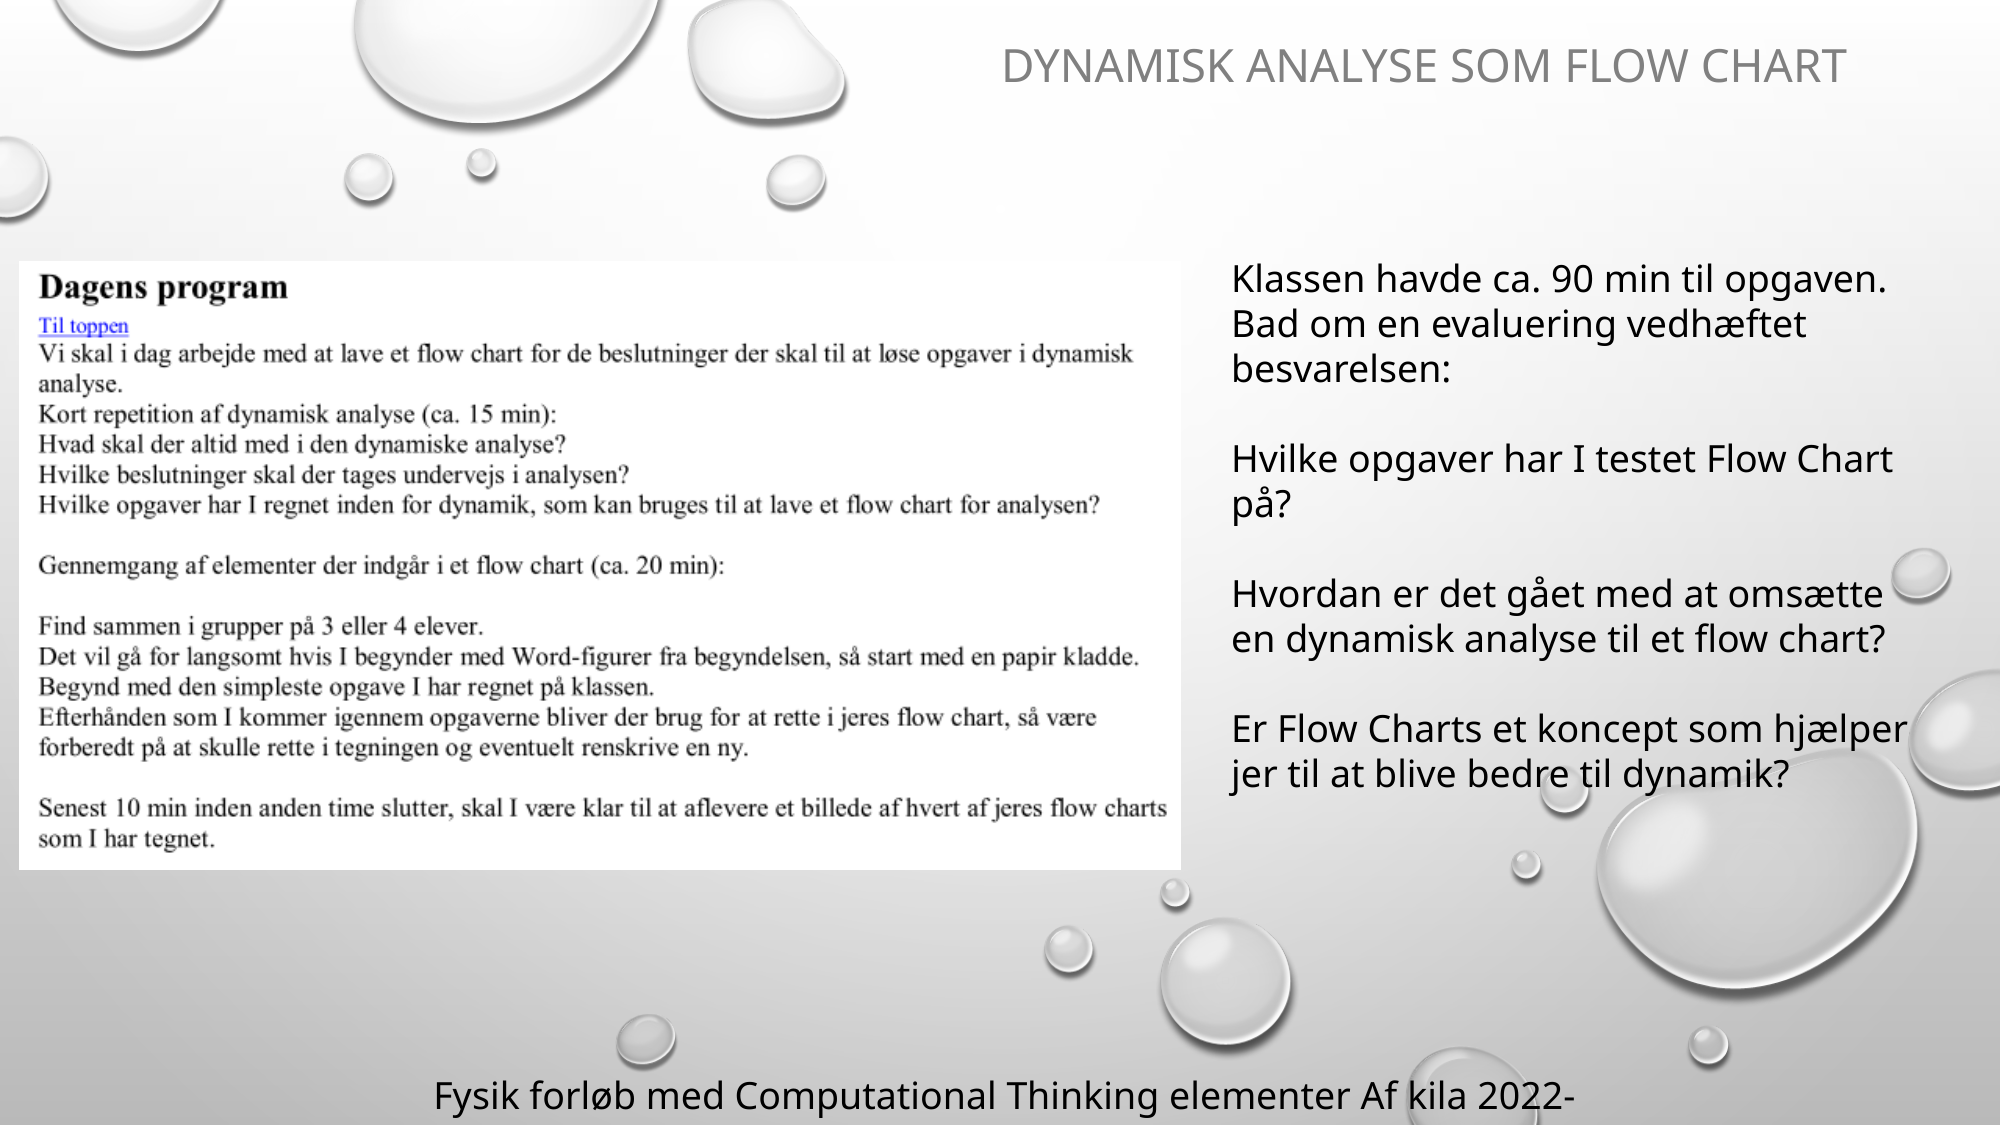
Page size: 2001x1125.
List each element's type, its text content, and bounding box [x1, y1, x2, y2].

text_box Fysik forløb med Computational Thinking elementer Af kila 2022-10-27 [418, 1064, 1627, 1125]
picture [0, 0, 2000, 1125]
subtitle Dynamisk analyse som FLOW Chart [883, 18, 1965, 105]
text_box Klassen havde ca. 90 min til opgaven. Bad om en evaluering vedhæftet besvarelsen: Hvilke opgaver har I testet Flow Chart på? Hvordan er det gået med at omsætte en dynamisk analyse til et flow chart? Er Flow Charts et koncept som hjælper jer til at blive bedre til dynamik? [1216, 247, 1954, 847]
